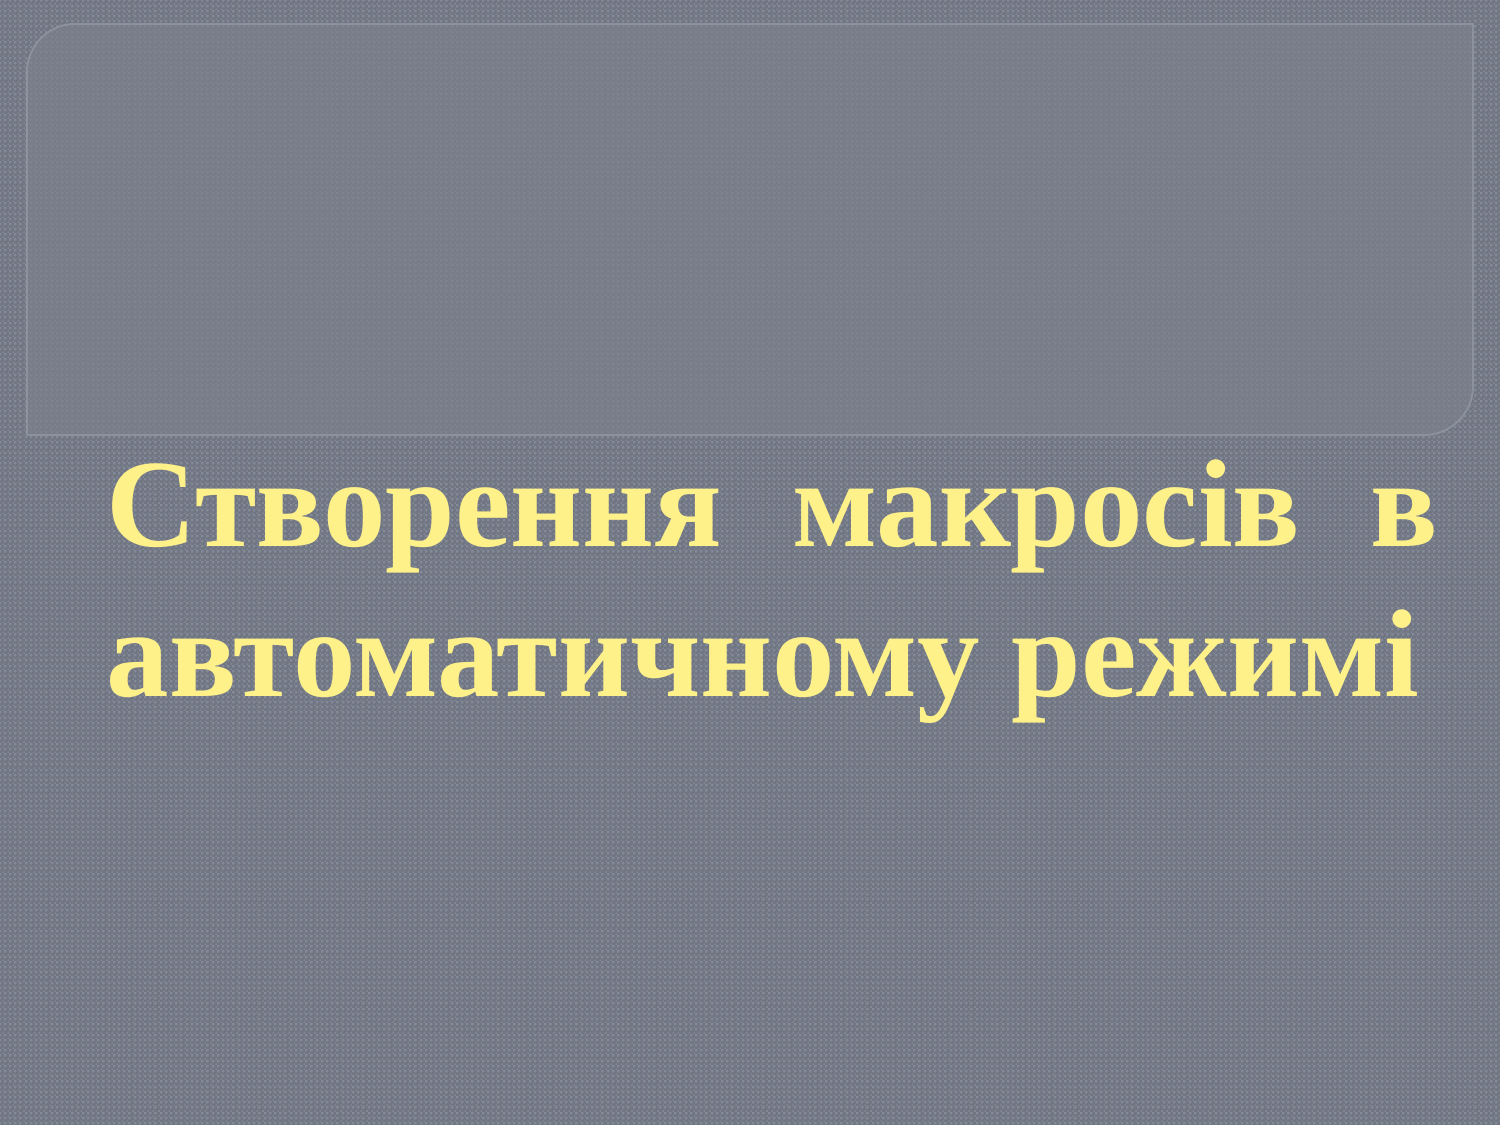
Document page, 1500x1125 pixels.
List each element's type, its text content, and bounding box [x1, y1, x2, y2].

title Створення макросів в автоматичному режимі [99, 93, 1477, 730]
